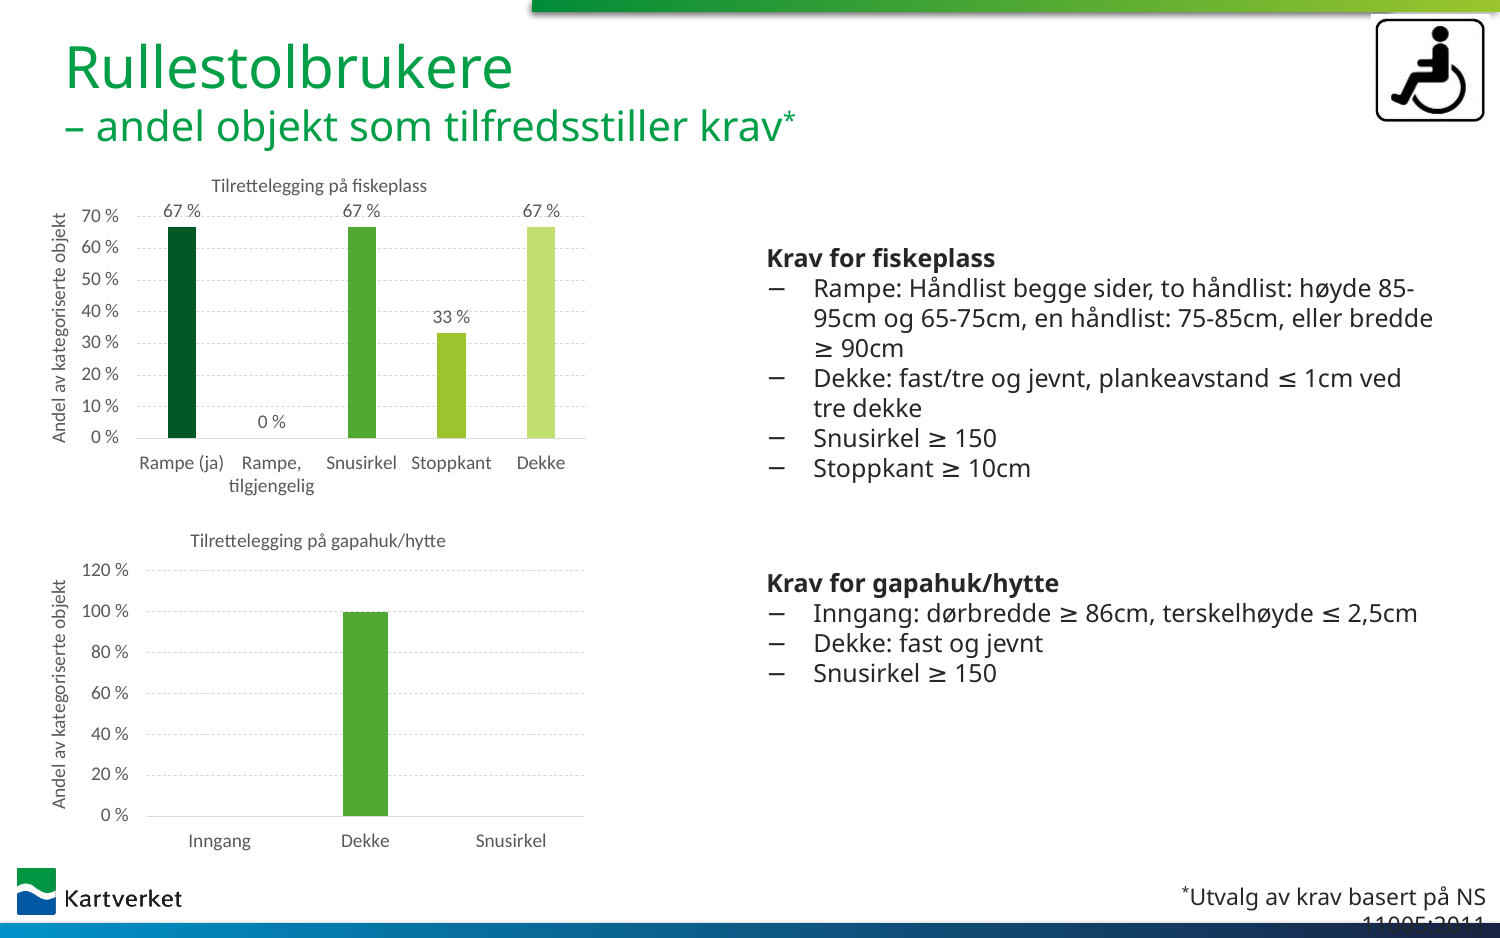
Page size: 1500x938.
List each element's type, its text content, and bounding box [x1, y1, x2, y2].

text_box *Utvalg av krav basert på NS 11005:2011 [1068, 873, 1500, 938]
text_box Krav for fiskeplass Rampe: Håndlist begge sider, to håndlist: høyde 85-95cm og 65-75cm, en håndlist: 75-85cm, eller bredde ≥ 90cm Dekke: fast/tre og jevnt, plankeavstand ≤ 1cm ved tre dekke Snusirkel ≥ 150 Stoppkant ≥ 10cm [751, 235, 1452, 490]
picture [1371, 13, 1491, 127]
text_box Krav for gapahuk/hytte Inngang: dørbredde ≥ 86cm, terskelhøyde ≤ 2,5cm Dekke: fast og jevnt Snusirkel ≥ 150 [751, 560, 1452, 695]
picture [41, 166, 598, 505]
text_box Rullestolbrukere – andel objekt som tilfredsstiller krav* [49, 29, 1431, 158]
picture [41, 520, 596, 859]
